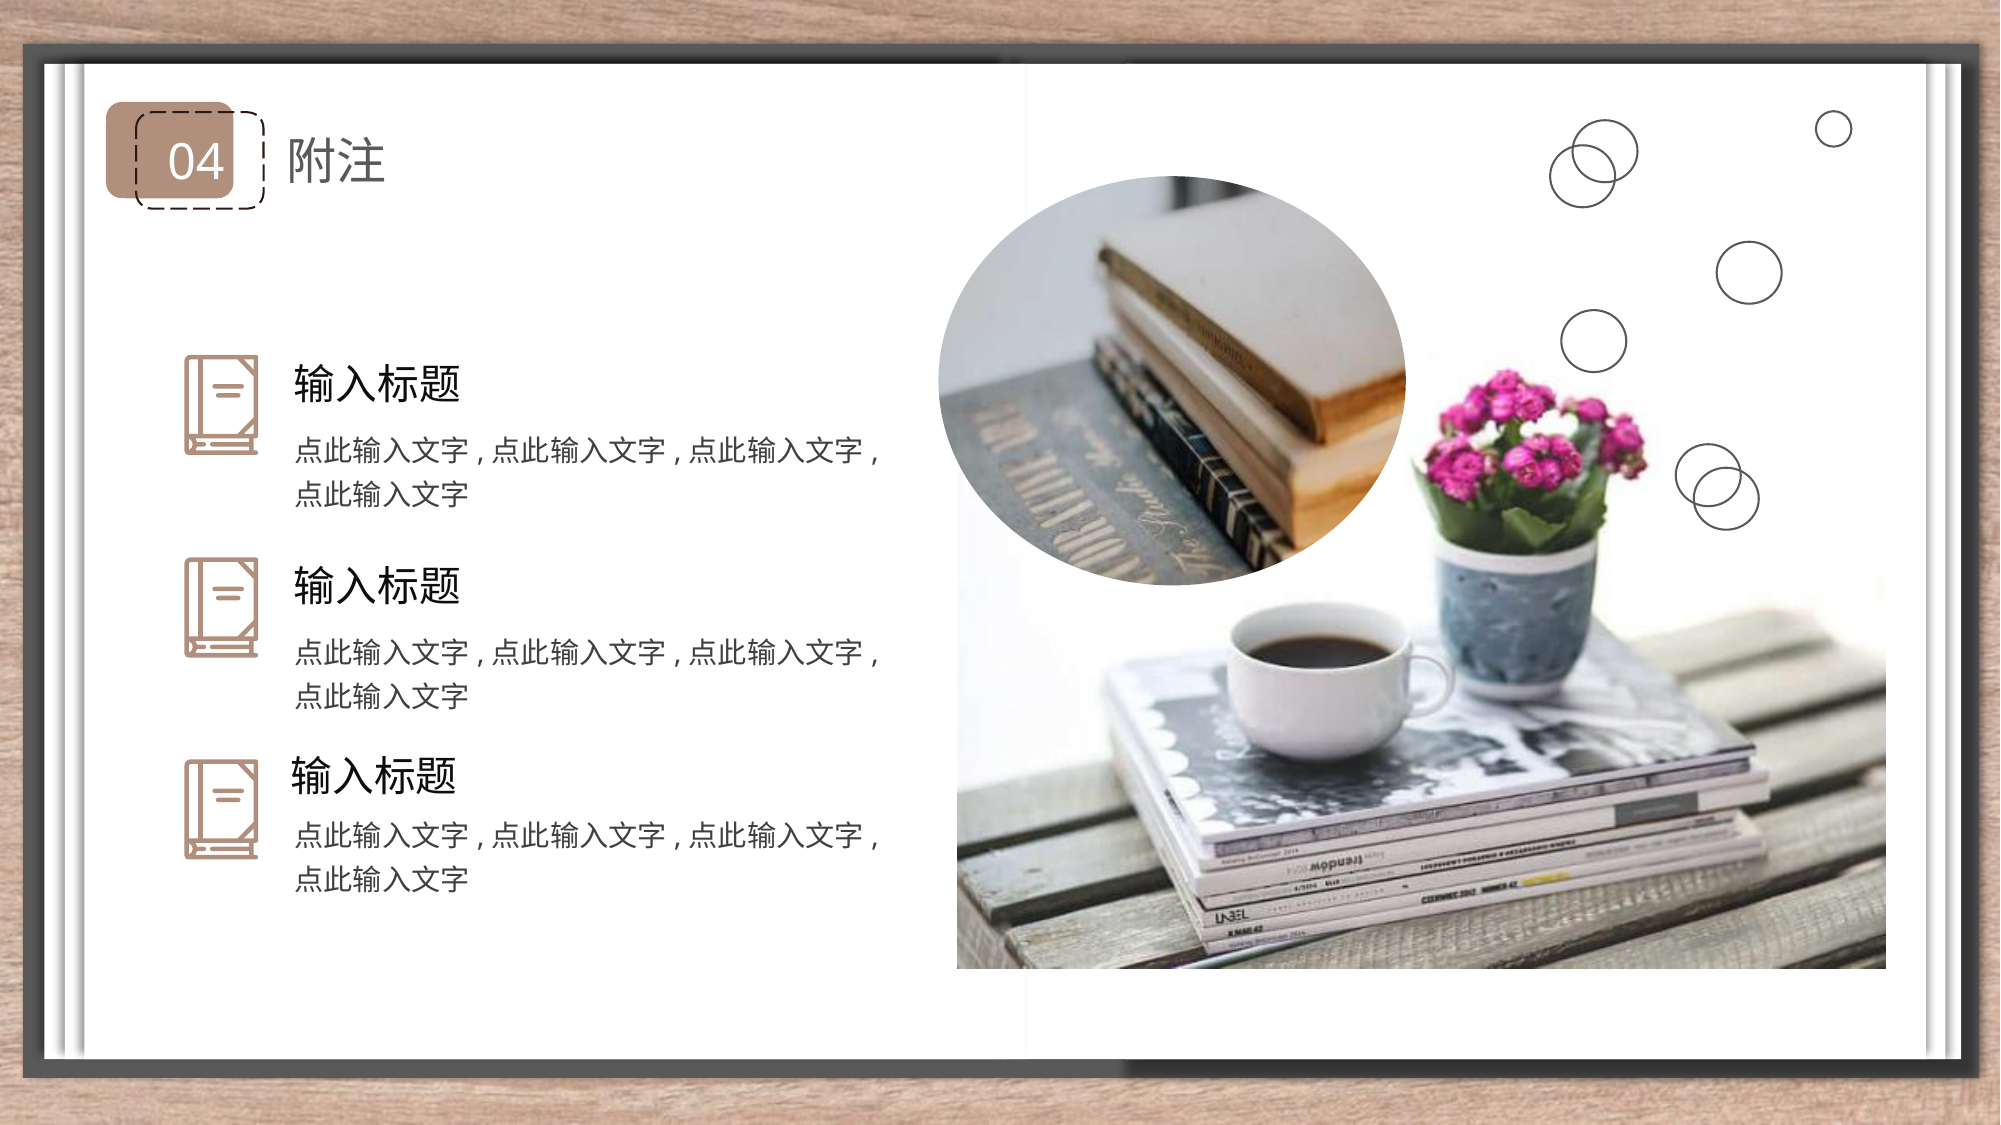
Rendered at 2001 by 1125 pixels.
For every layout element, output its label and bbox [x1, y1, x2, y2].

text_box [279, 350, 905, 552]
text_box [105, 101, 264, 209]
picture [0, 0, 2000, 1125]
text_box [1550, 120, 1638, 208]
text_box [275, 741, 905, 946]
text_box [279, 552, 905, 741]
text_box [44, 63, 1962, 1060]
